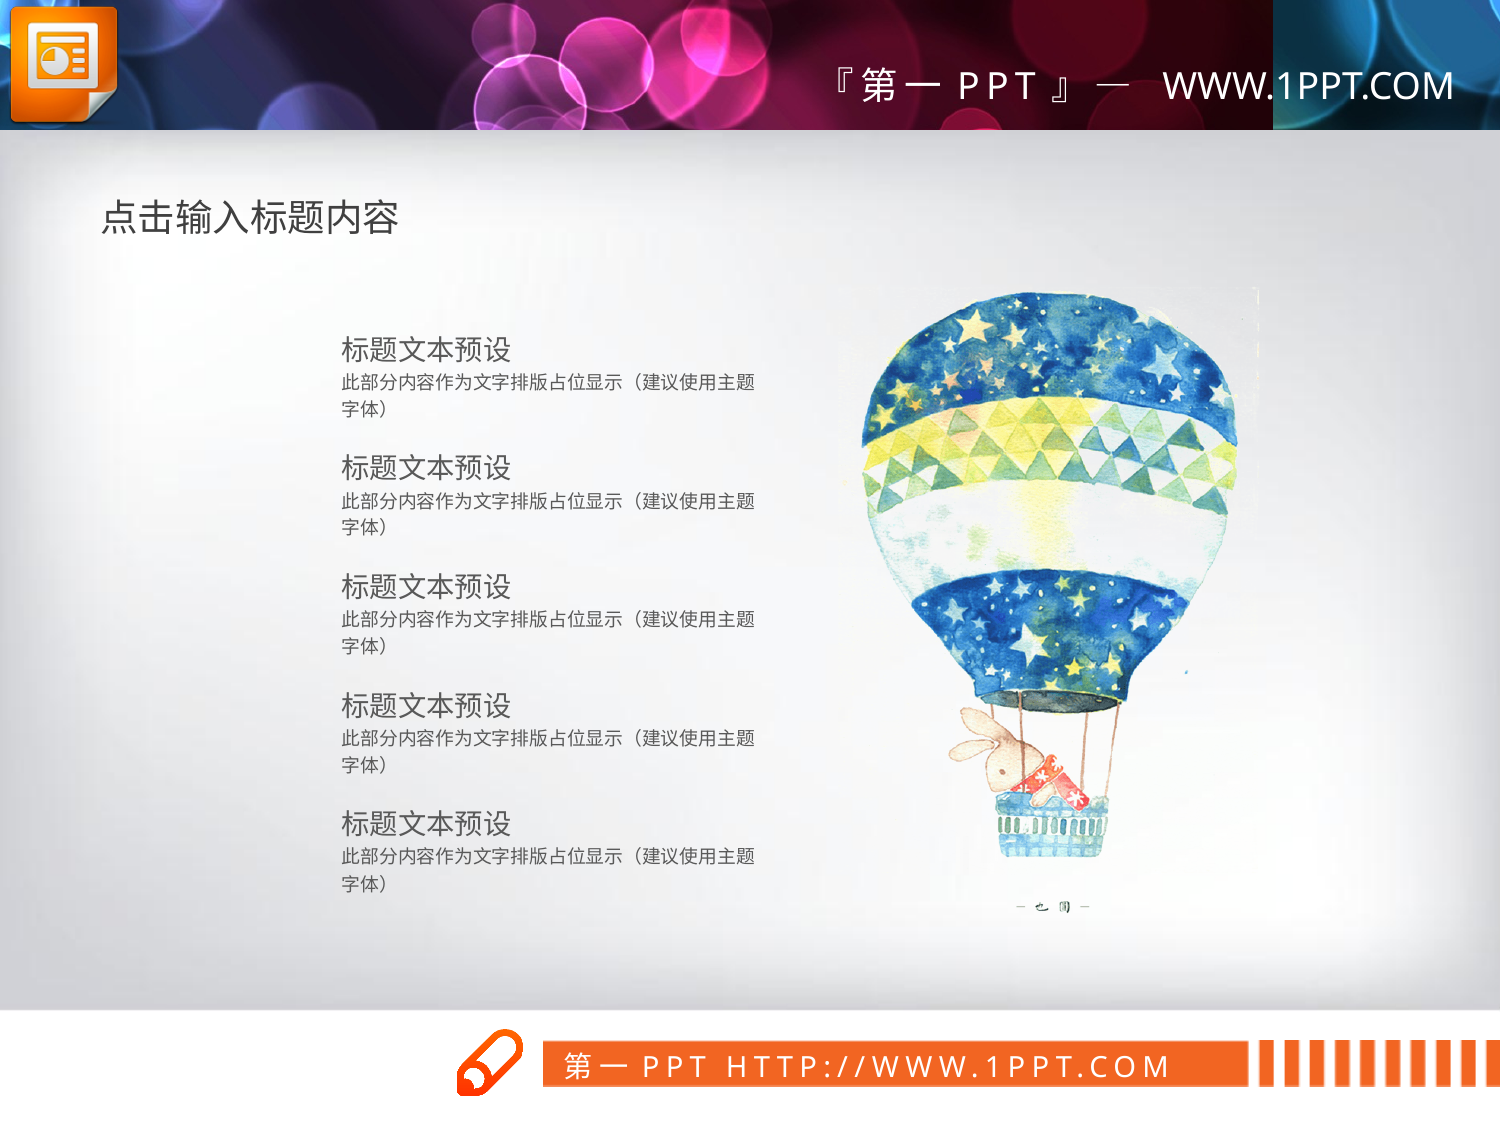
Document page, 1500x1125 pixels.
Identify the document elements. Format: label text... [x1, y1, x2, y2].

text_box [282, 450, 815, 540]
picture [0, 0, 1500, 1012]
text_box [282, 687, 815, 777]
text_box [282, 806, 815, 896]
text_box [282, 331, 815, 421]
picture [543, 1040, 1500, 1087]
text_box 点击输入标题内容 [100, 185, 450, 248]
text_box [282, 568, 815, 658]
